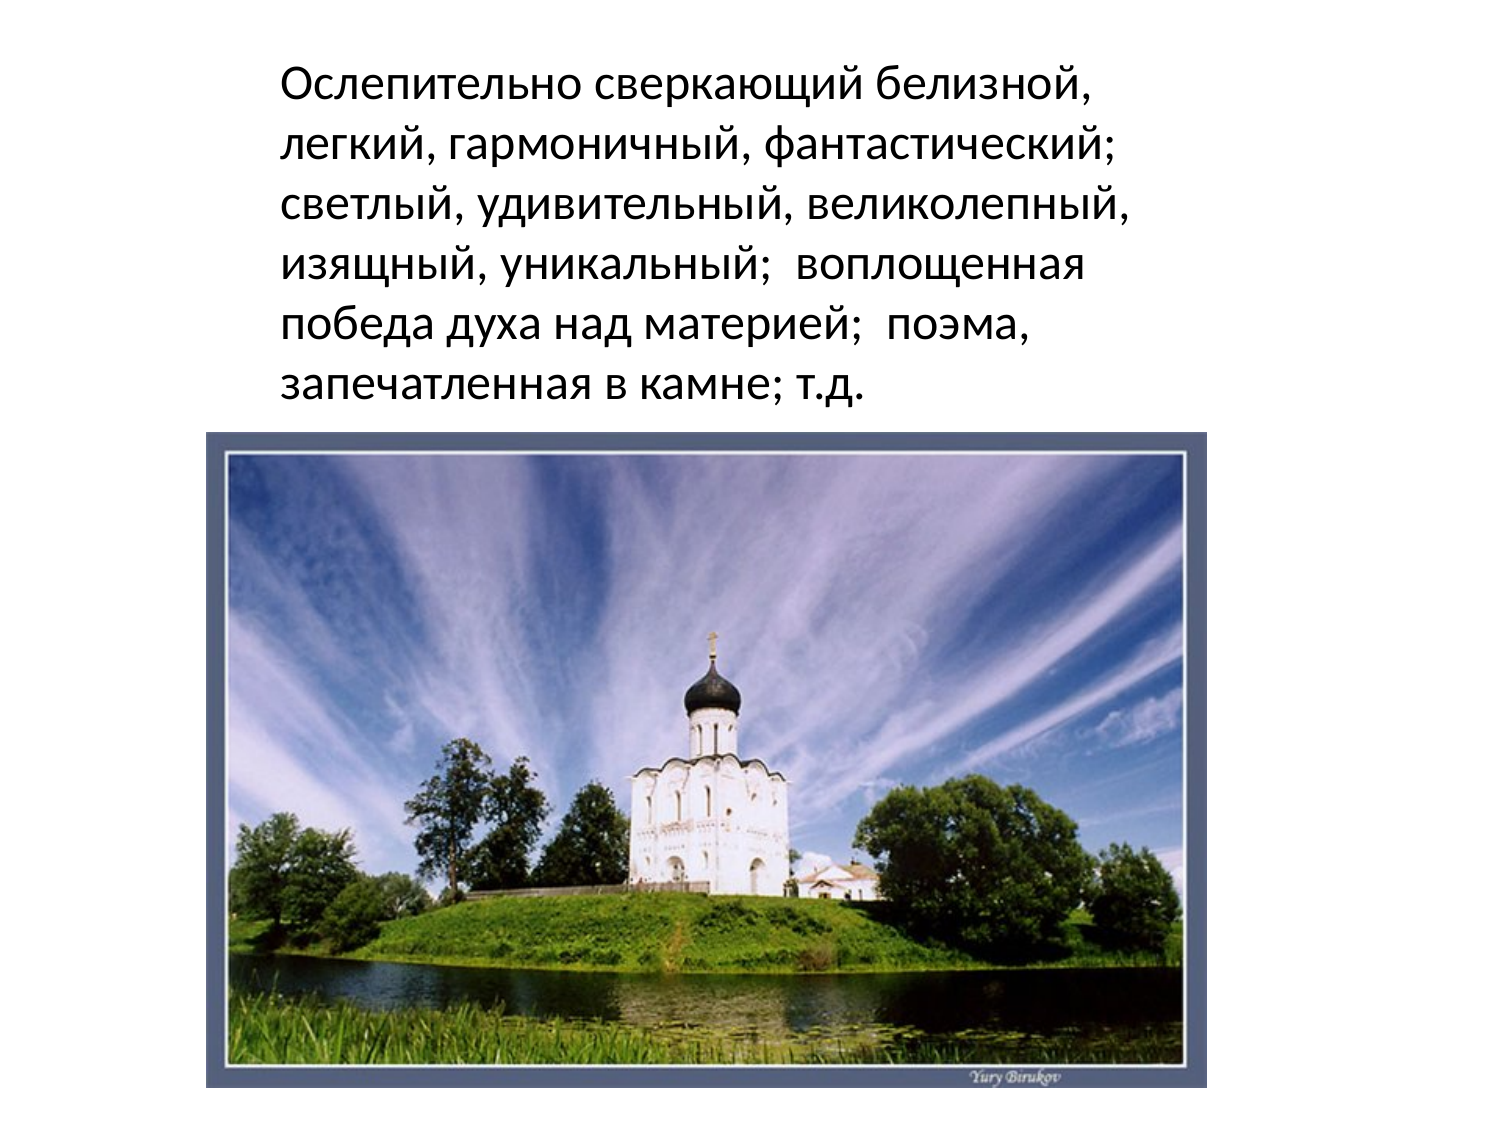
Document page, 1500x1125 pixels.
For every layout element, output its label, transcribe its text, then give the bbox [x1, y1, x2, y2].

picture [206, 432, 1207, 1088]
text_box Ослепительно сверкающий белизной, легкий, гармоничный, фантастический; светлый, удивительный, великолепный, изящный, уникальный; воплощенная победа духа над материей; поэма, запечатленная в камне; т.д. [265, 42, 1173, 418]
